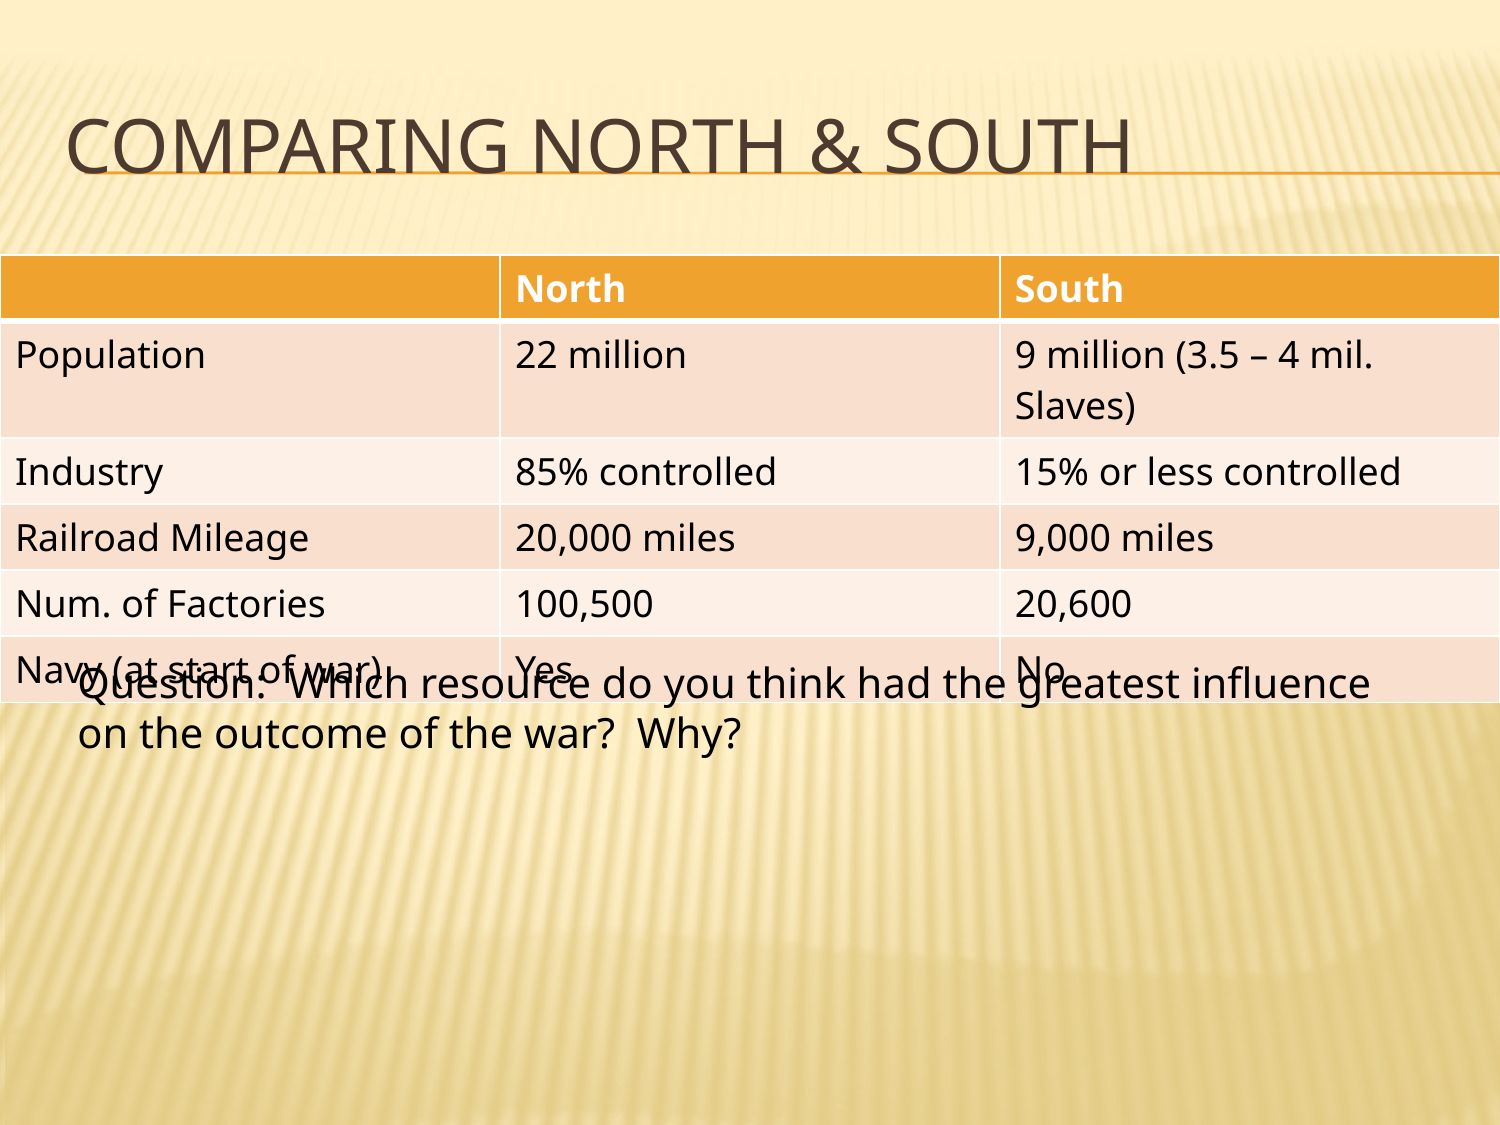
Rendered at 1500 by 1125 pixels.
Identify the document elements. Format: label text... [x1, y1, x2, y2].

table_cell Num. of Factories [1, 571, 499, 635]
table_cell Railroad Mileage [1, 505, 499, 569]
table_cell 20,600 [1001, 571, 1499, 635]
table_header North [501, 256, 999, 318]
table_cell 9,000 miles [1001, 505, 1499, 569]
text_box Question: Which resource do you think had the greatest influence on the outcome of the war? Why? [62, 649, 1438, 765]
title Comparing North & South [50, 75, 1475, 213]
table_header [1, 256, 499, 318]
table_cell Navy (at start of war) [1, 637, 499, 702]
table_cell Industry [1, 439, 499, 503]
table_cell 100,500 [501, 571, 999, 635]
table_cell 22 million [501, 324, 999, 437]
table_cell 15% or less controlled [1001, 439, 1499, 503]
table_cell 85% controlled [501, 439, 999, 503]
table_cell No [1001, 637, 1499, 702]
table_cell Yes [501, 637, 999, 649]
table_header South [1001, 256, 1499, 318]
table_cell 9 million (3.5 – 4 mil. Slaves) [1001, 324, 1499, 437]
table_cell Population [1, 324, 499, 437]
table_cell 20,000 miles [501, 505, 999, 569]
